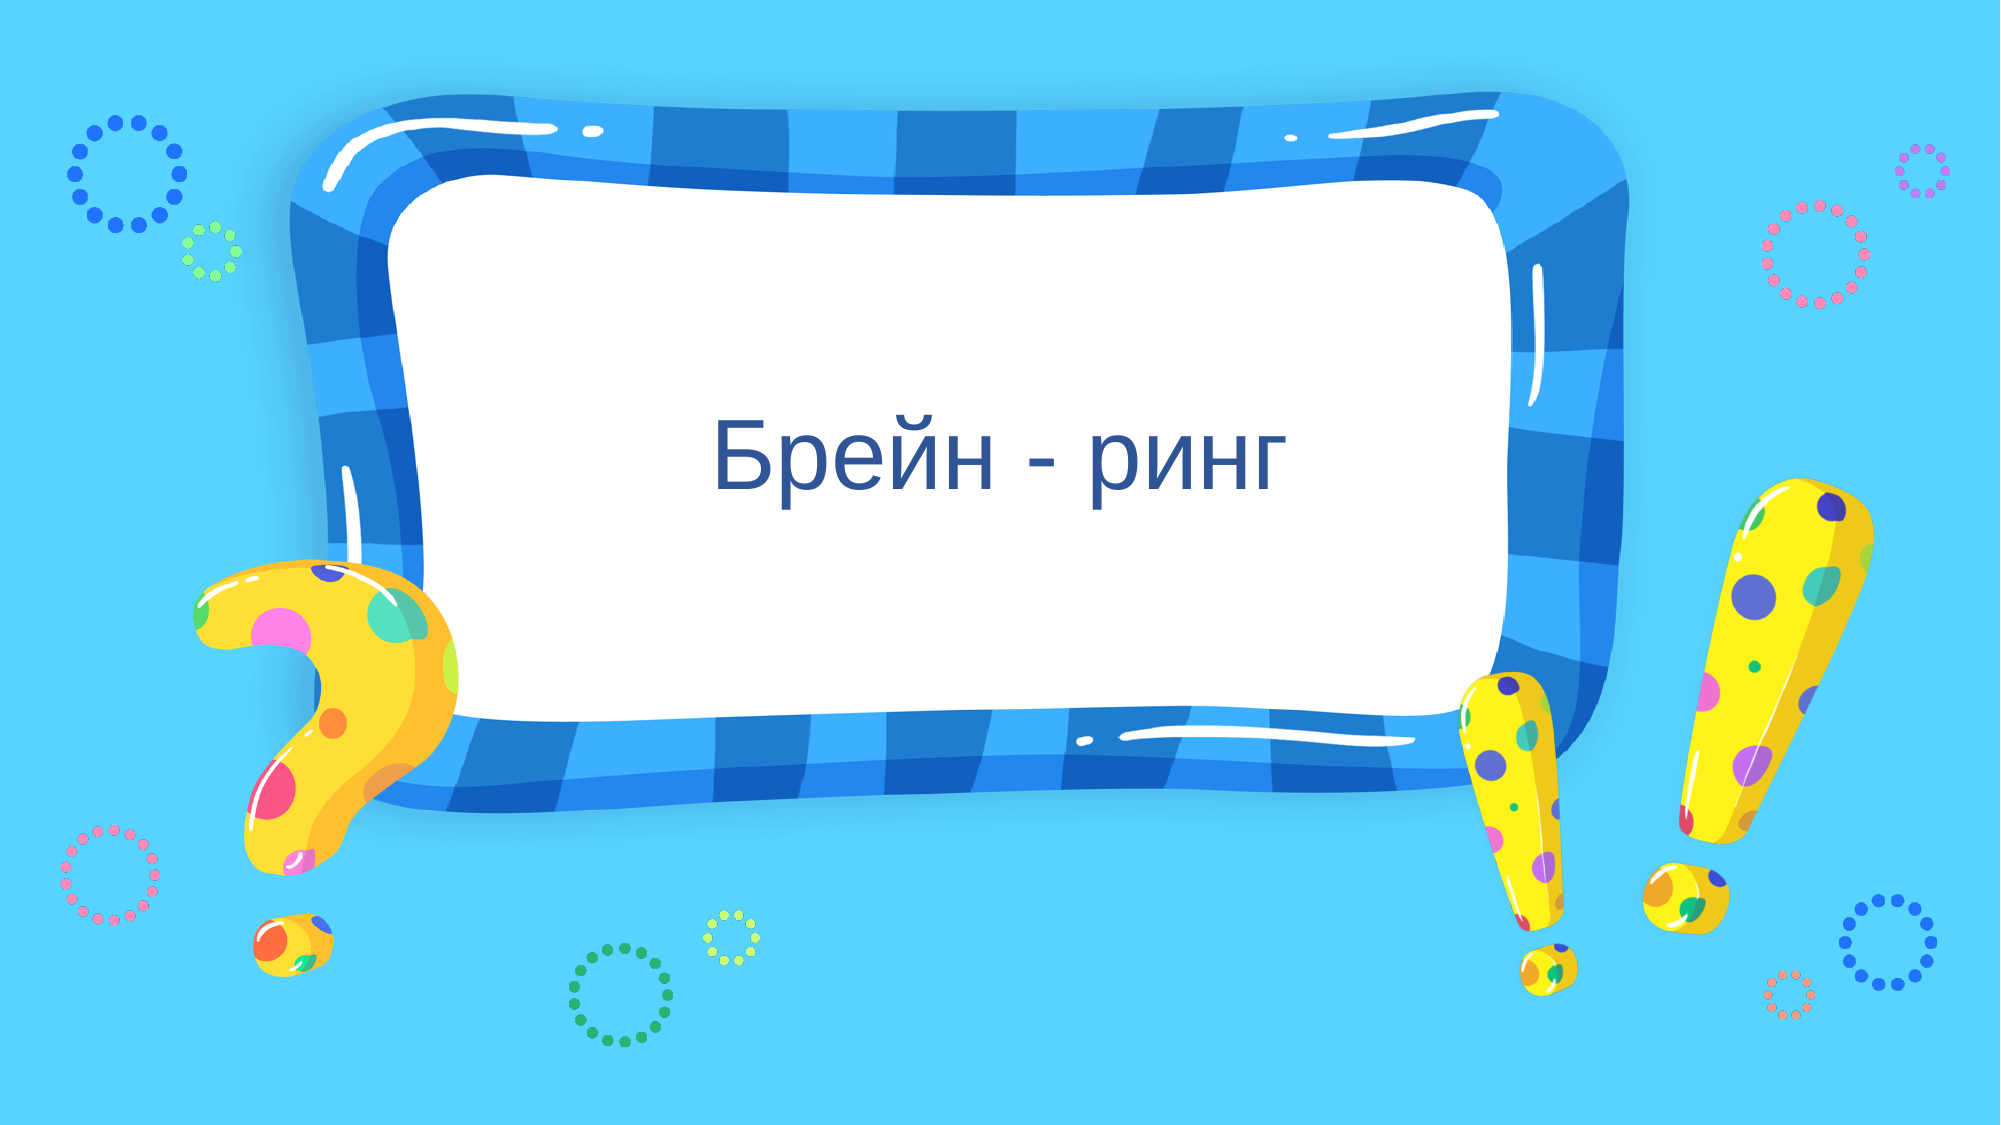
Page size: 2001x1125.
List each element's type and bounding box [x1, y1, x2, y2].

picture [699, 902, 761, 967]
picture [59, 52, 1944, 1010]
picture [1888, 137, 1957, 204]
picture [1760, 963, 1816, 1021]
picture [564, 939, 675, 1050]
picture [1758, 194, 1872, 310]
picture [56, 821, 162, 928]
